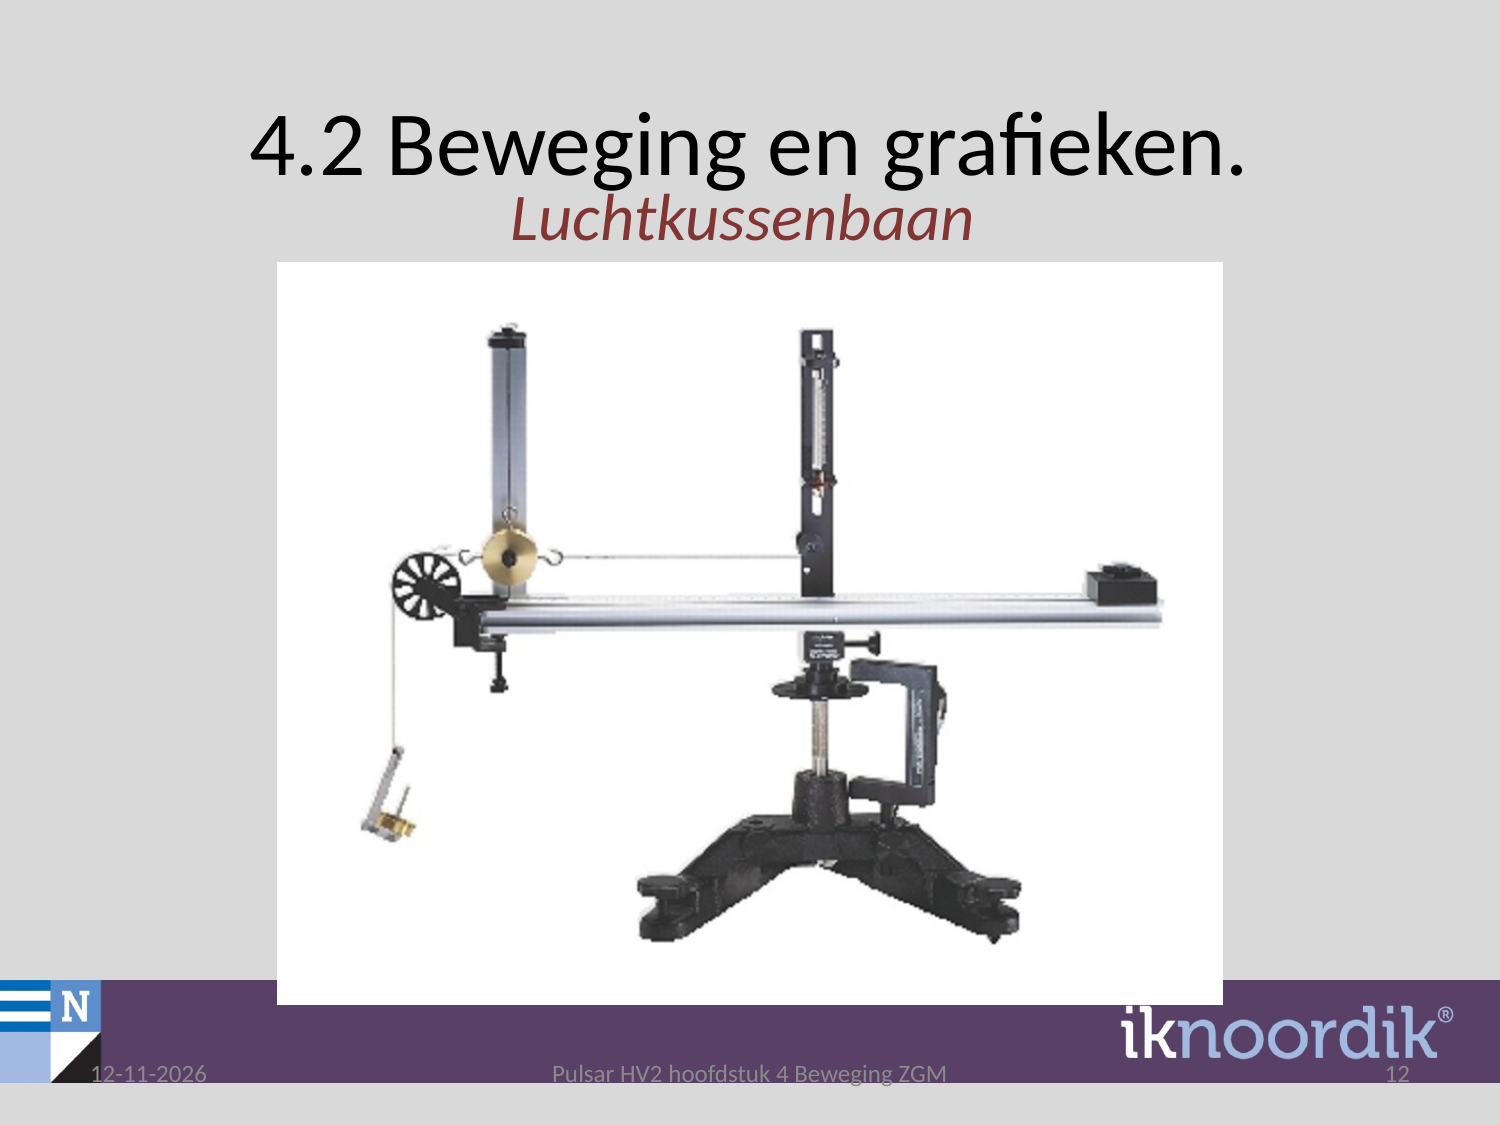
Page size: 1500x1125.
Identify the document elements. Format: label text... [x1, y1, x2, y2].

picture [0, 980, 1500, 1083]
text_box Luchtkussenbaan [496, 233, 1004, 260]
slide_number 12 [1074, 1042, 1425, 1103]
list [277, 262, 1223, 1006]
title 4.2 Beweging en grafieken. [74, 44, 1426, 233]
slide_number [75, 1042, 425, 1103]
footer Pulsar HV2 hoofdstuk 4 Beweging ZGM [512, 1042, 988, 1103]
